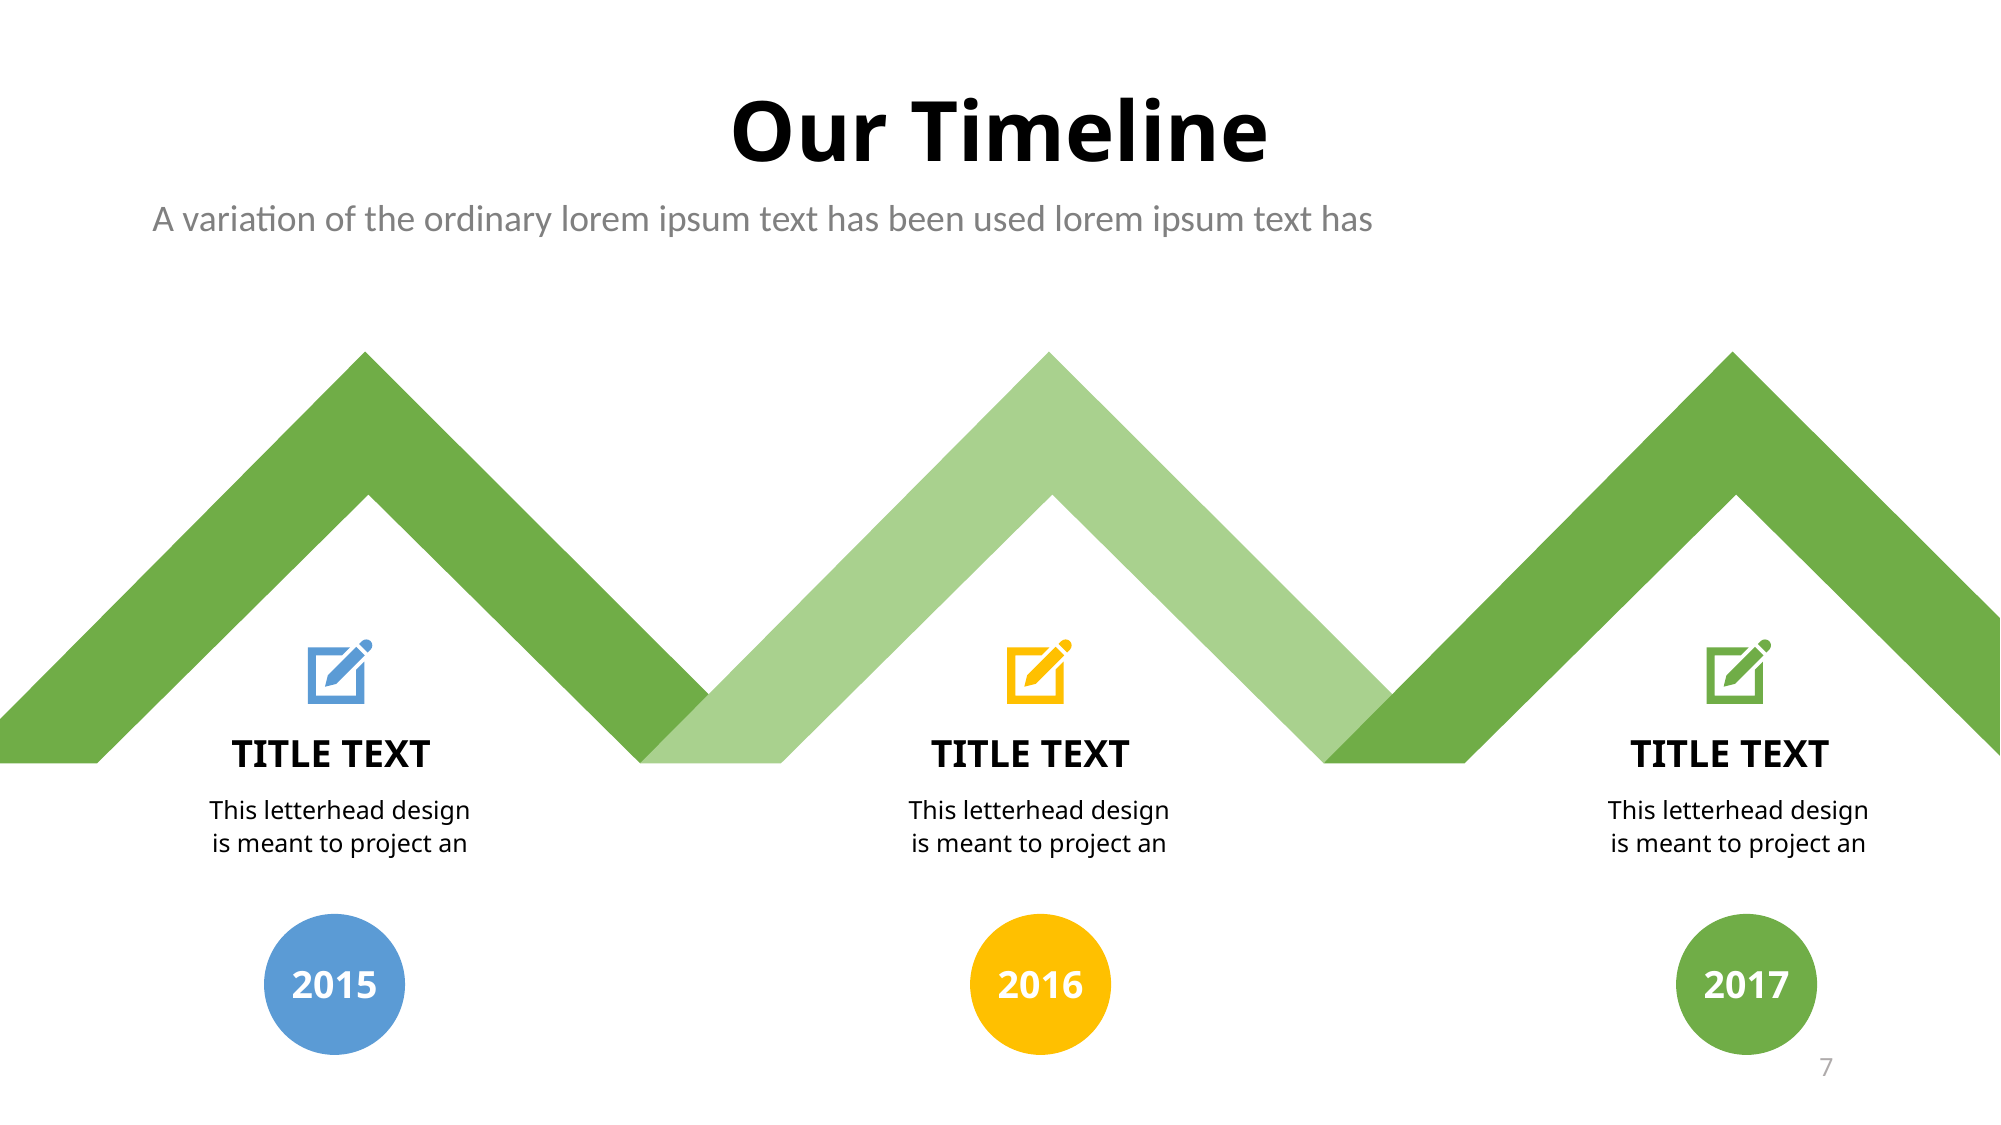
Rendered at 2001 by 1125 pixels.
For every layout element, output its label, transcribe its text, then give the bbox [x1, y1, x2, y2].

title Our Timeline [137, 78, 1863, 186]
text_box [1675, 955, 1681, 1013]
subtitle A variation of the ordinary lorem ipsum text has been used lorem ipsum text has [137, 186, 1863, 227]
text_box [975, 912, 1106, 954]
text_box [900, 639, 1179, 860]
text_box [0, 351, 708, 764]
text_box [1681, 955, 1819, 1056]
text_box [269, 912, 400, 954]
text_box [969, 955, 975, 1013]
text_box [1681, 912, 1812, 954]
text_box [640, 351, 1392, 764]
slide_number 7 [1790, 1042, 1863, 1094]
text_box 2016 [975, 954, 1106, 1014]
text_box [1599, 639, 1878, 860]
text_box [200, 639, 480, 860]
text_box [269, 955, 407, 1056]
text_box 2015 [269, 954, 400, 1014]
text_box [1323, 351, 2000, 764]
text_box [263, 955, 269, 1013]
text_box 2017 [1681, 954, 1812, 1014]
text_box [975, 955, 1113, 1056]
